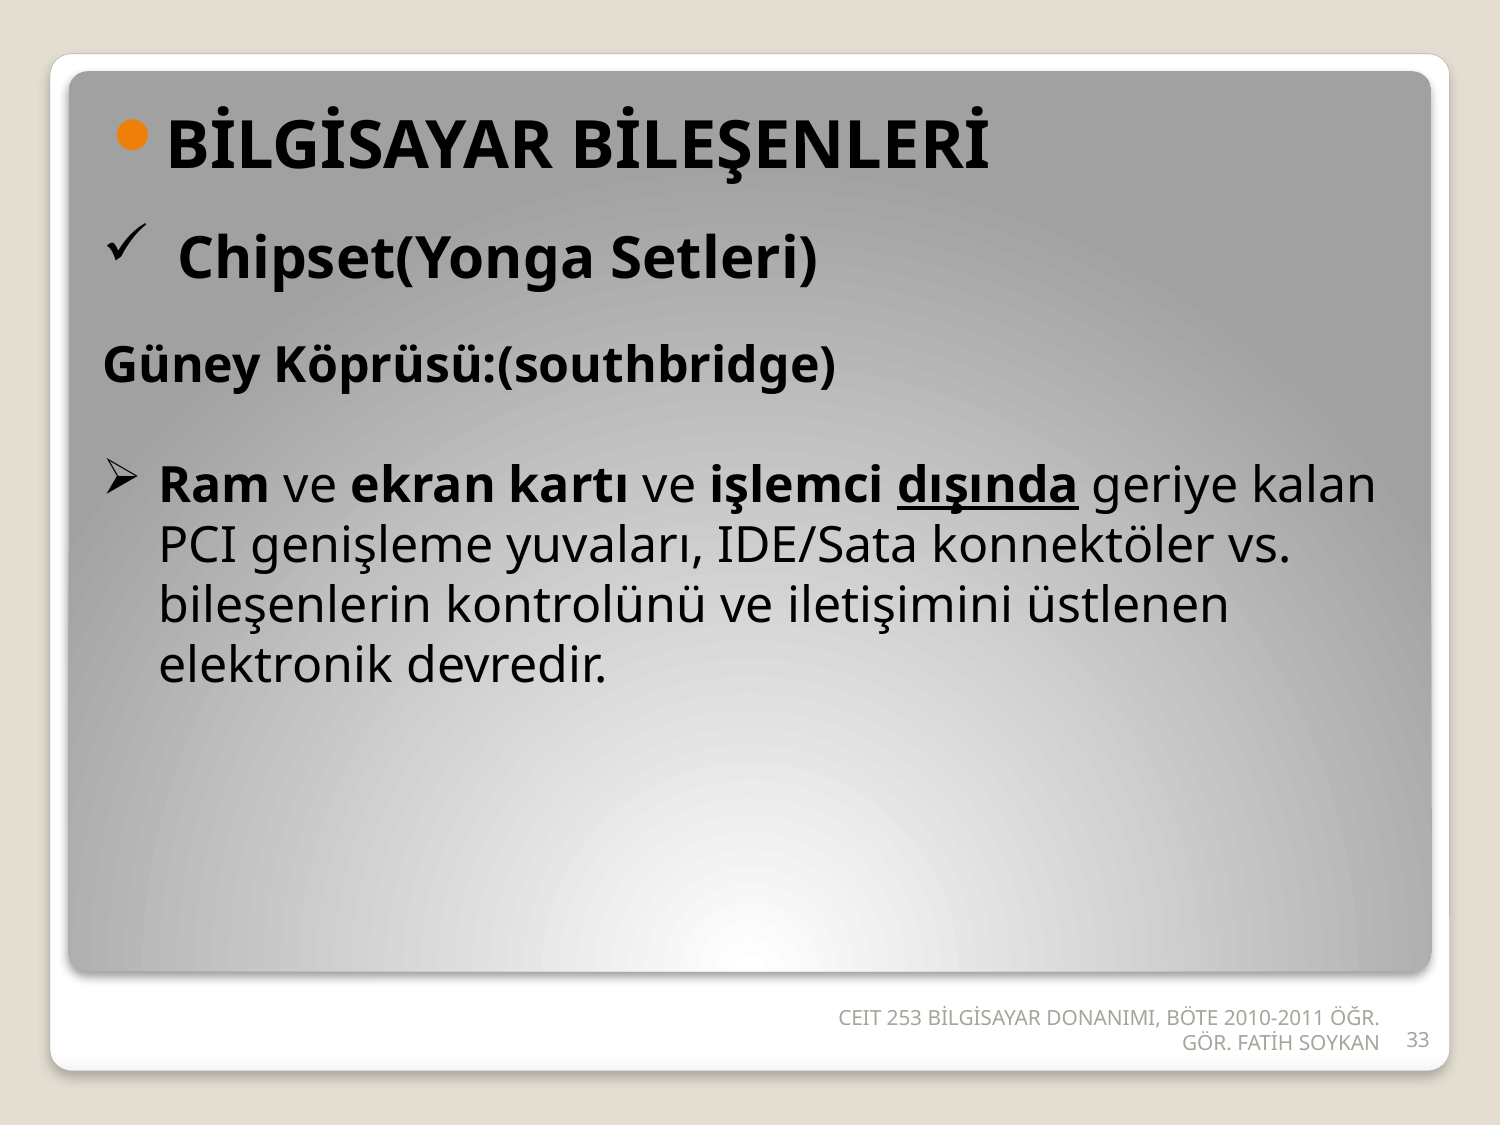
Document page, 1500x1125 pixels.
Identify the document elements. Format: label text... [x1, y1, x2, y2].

text_box Güney Köprüsü:(southbridge) Ram ve ekran kartı ve işlemci dışında geriye kalan PCI genişleme yuvaları, IDE/Sata konnektöler vs. bileşenlerin kontrolünü ve iletişimini üstlenen elektronik devredir. [87, 324, 1413, 700]
list BİLGİSAYAR BİLEŞENLERİ [82, 86, 1425, 300]
footer CEIT 253 BİLGİSAYAR DONANIMI, BÖTE 2010-2011 ÖĞR. GÖR. FATİH SOYKAN [800, 1002, 1395, 1063]
text_box Chipset(Yonga Setleri) [87, 162, 1413, 298]
slide_number 33 [1395, 1002, 1445, 1063]
